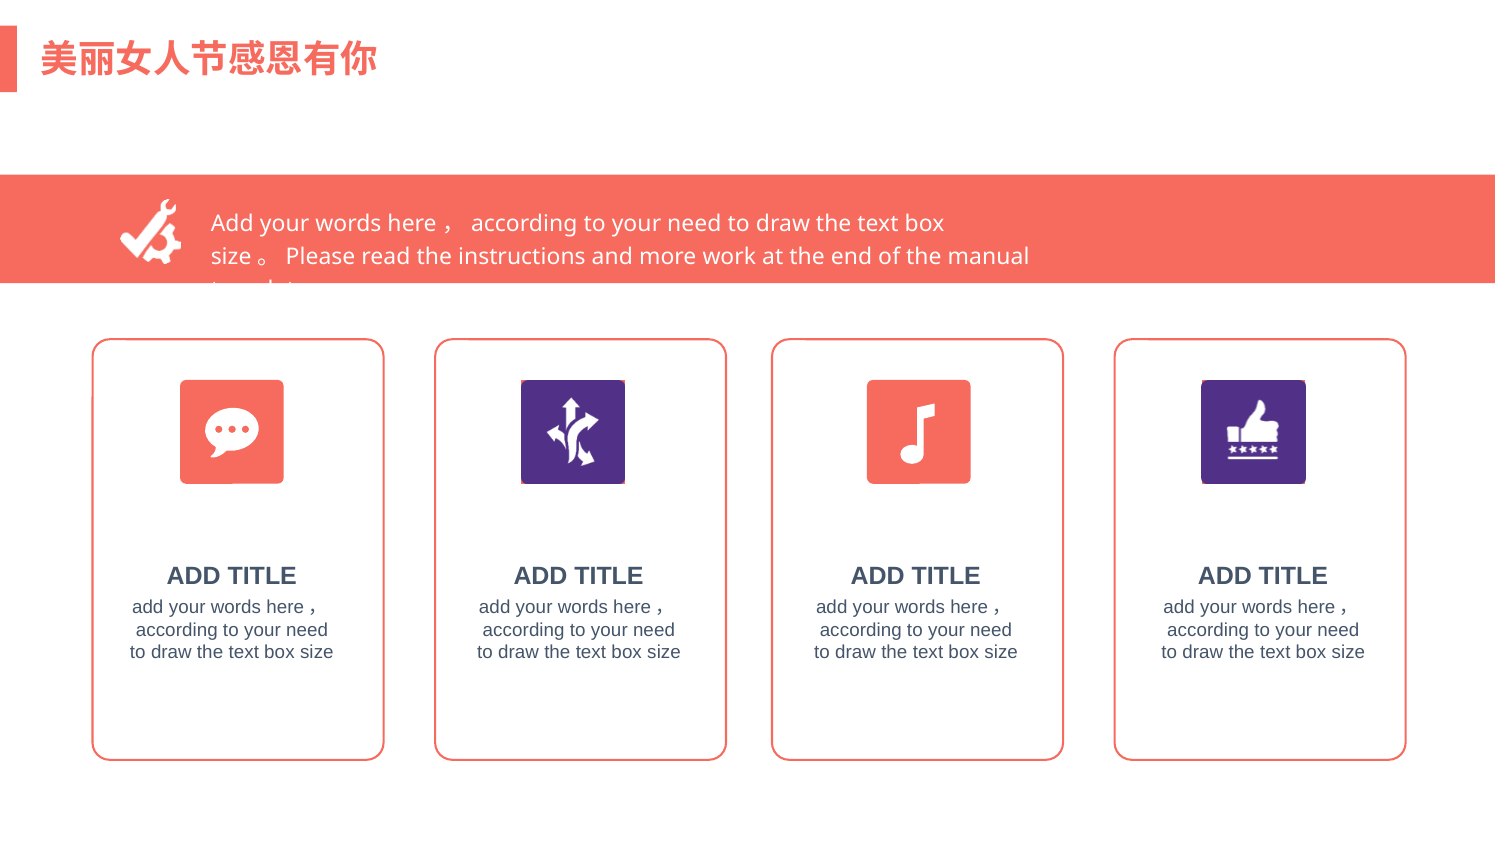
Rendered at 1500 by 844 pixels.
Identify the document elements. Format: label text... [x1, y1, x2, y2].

text_box add your words here，according to your need to draw the text box size [475, 594, 682, 663]
text_box [92, 339, 384, 760]
text_box 美丽女人节感恩有你 [29, 29, 459, 86]
text_box [180, 379, 284, 484]
text_box [205, 407, 259, 458]
text_box [0, 174, 1495, 284]
text_box [1114, 339, 1406, 760]
picture [119, 199, 181, 264]
text_box [771, 339, 1064, 760]
text_box [435, 339, 727, 760]
text_box ADD TITLE [88, 559, 376, 590]
text_box add your words here，according to your need to draw the text box size [1160, 594, 1367, 663]
text_box Add your words here，according to your need to draw the text box size。Please read the instructions and more work at the end of the manual template. [210, 203, 1082, 303]
text_box [0, 24, 19, 94]
picture [521, 379, 626, 484]
text_box add your words here，according to your need to draw the text box size [129, 594, 335, 663]
text_box ADD TITLE [772, 559, 1060, 590]
text_box ADD TITLE [435, 559, 723, 590]
text_box ADD TITLE [1119, 559, 1407, 590]
picture [1201, 379, 1306, 484]
text_box [900, 403, 935, 464]
text_box add your words here，according to your need to draw the text box size [813, 594, 1019, 663]
